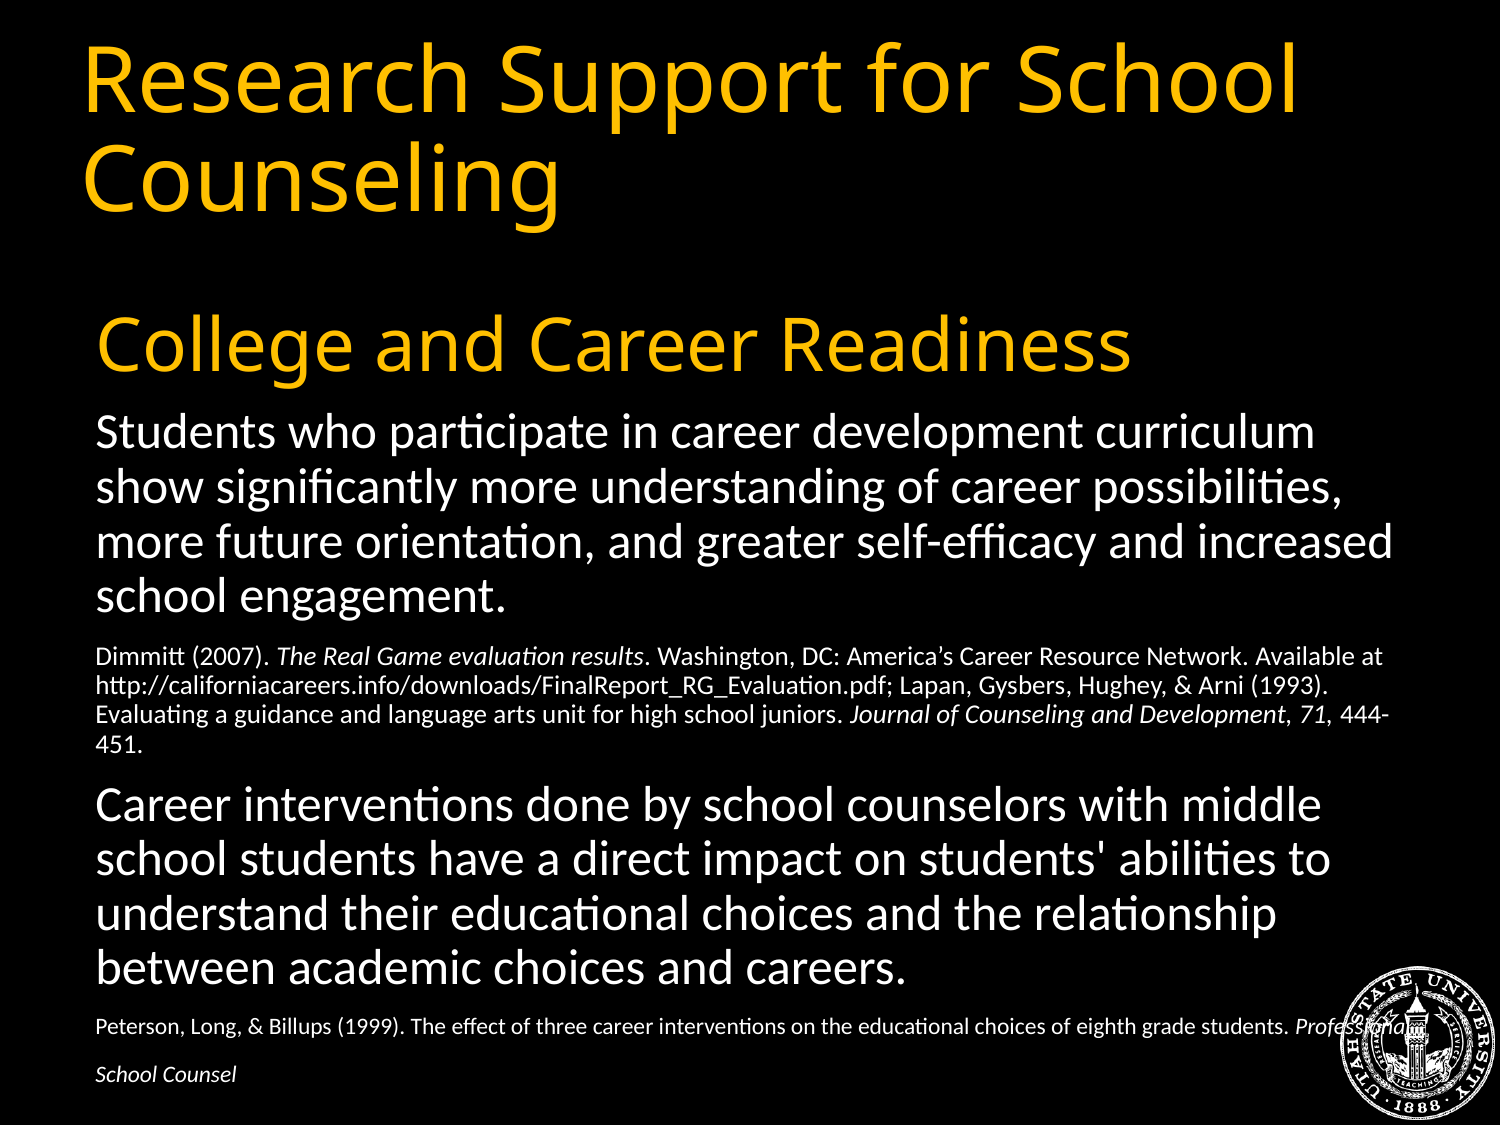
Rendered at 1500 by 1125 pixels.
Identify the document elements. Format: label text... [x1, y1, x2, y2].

title Research Support for School Counseling [65, 12, 1446, 253]
list College and Career Readiness Students who participate in career development curriculum show significantly more understanding of career possibilities, more future orientation, and greater self-efficacy and increased school engagement. Dimmitt (2007). The Real Game evaluation results. Washington, DC: America’s Career Resource Network. Available at http://californiacareers.info/downloads/FinalReport_RG_Evaluation.pdf; Lapan, Gysbers, Hughey, & Arni (1993). Evaluating a guidance and language arts unit for high school juniors. Journal of Counseling and Development, 71, 444-451. Career interventions done by school counselors with middle school students have a direct impact on students' abilities to understand their educational choices and the relationship between academic choices and careers. Peterson, Long, & Billups (1999). The effect of three career interventions on the educational choices of eighth grade students. Professional School Counseling, 3(1), 34-42. [80, 299, 1446, 1103]
picture [1340, 966, 1496, 1120]
